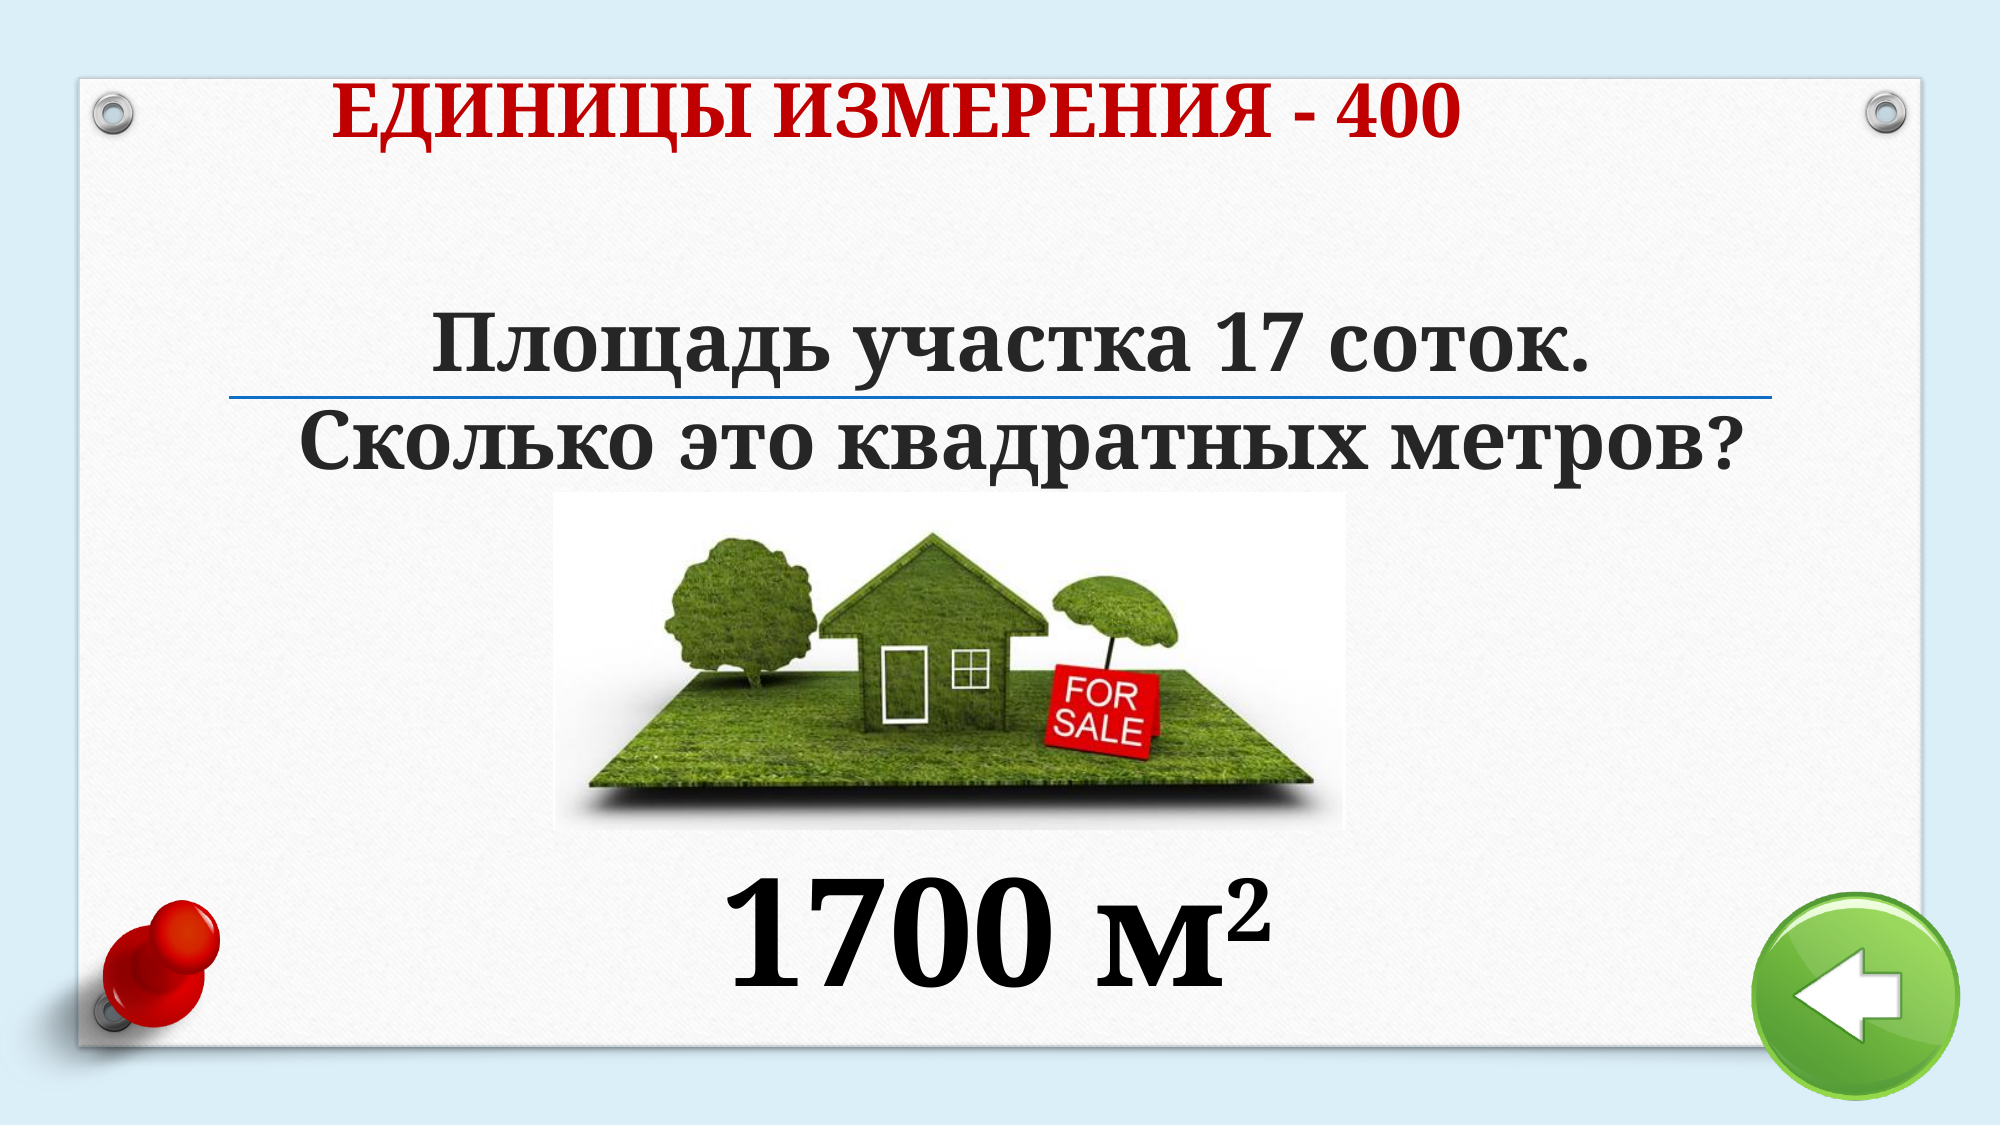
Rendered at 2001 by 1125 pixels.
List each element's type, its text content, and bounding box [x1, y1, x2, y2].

text_box ЕДИНИЦЫ ИЗМЕРЕНИЯ - 400 [316, 55, 1478, 160]
picture [0, 0, 2000, 1125]
text_box 1700 м2 [706, 829, 1578, 1025]
title Площадь участка 17 соток. Сколько это квадратных метров? [234, 280, 1810, 495]
